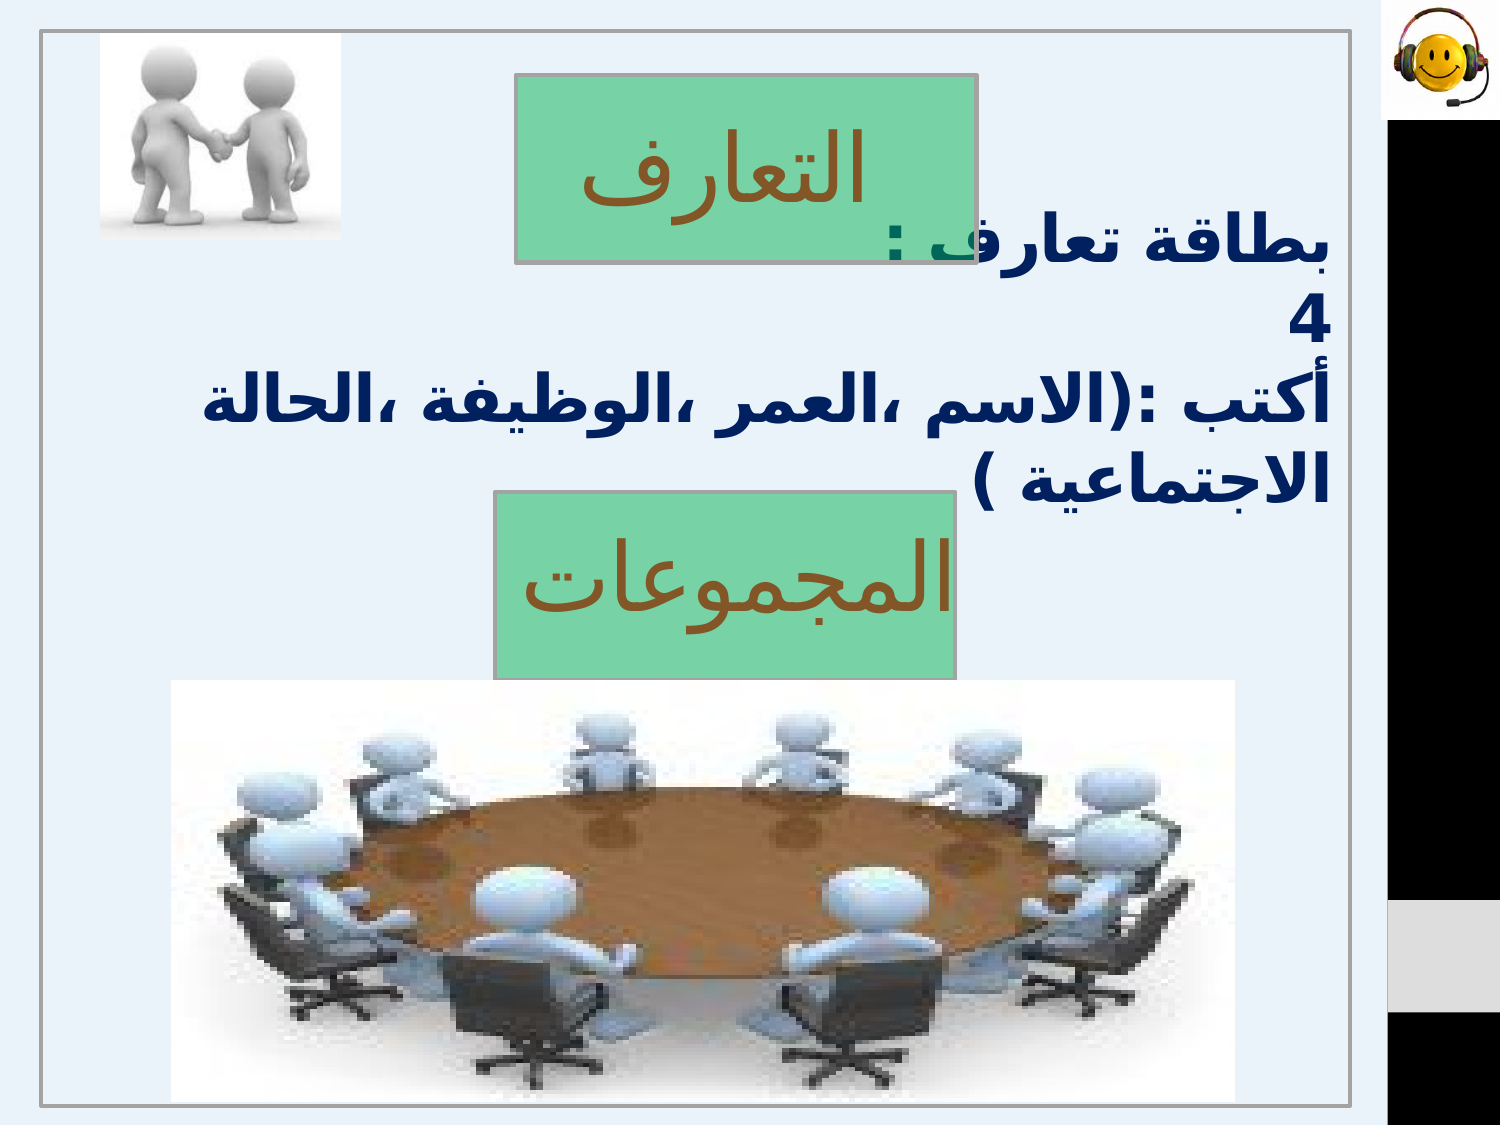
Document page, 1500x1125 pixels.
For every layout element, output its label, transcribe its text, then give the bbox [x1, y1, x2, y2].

picture [1381, 0, 1500, 120]
text_box [39, 29, 1352, 1108]
text_box [493, 490, 957, 673]
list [99, 30, 341, 241]
picture [170, 680, 1235, 1102]
text_box المجموعات [99, 444, 1350, 587]
text_box [514, 73, 979, 265]
